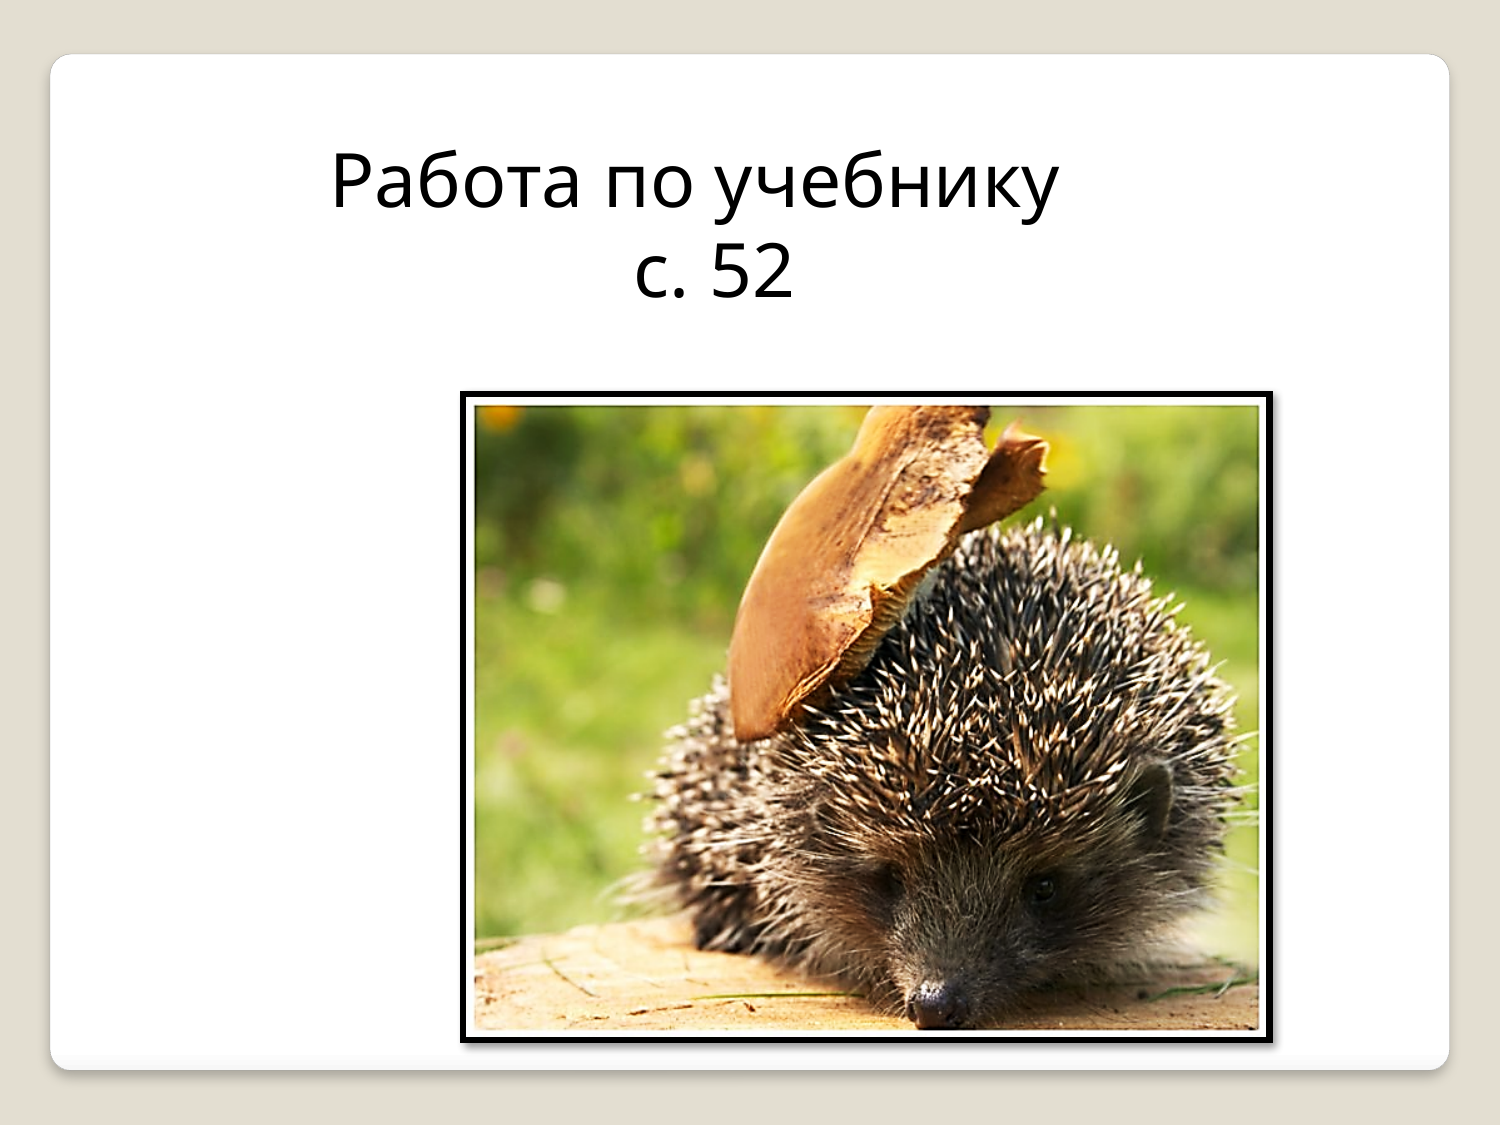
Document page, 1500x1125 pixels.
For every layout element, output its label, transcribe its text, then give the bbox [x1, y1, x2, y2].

picture [466, 396, 1267, 1038]
text_box Работа по учебнику с. 52 [194, 125, 1235, 321]
